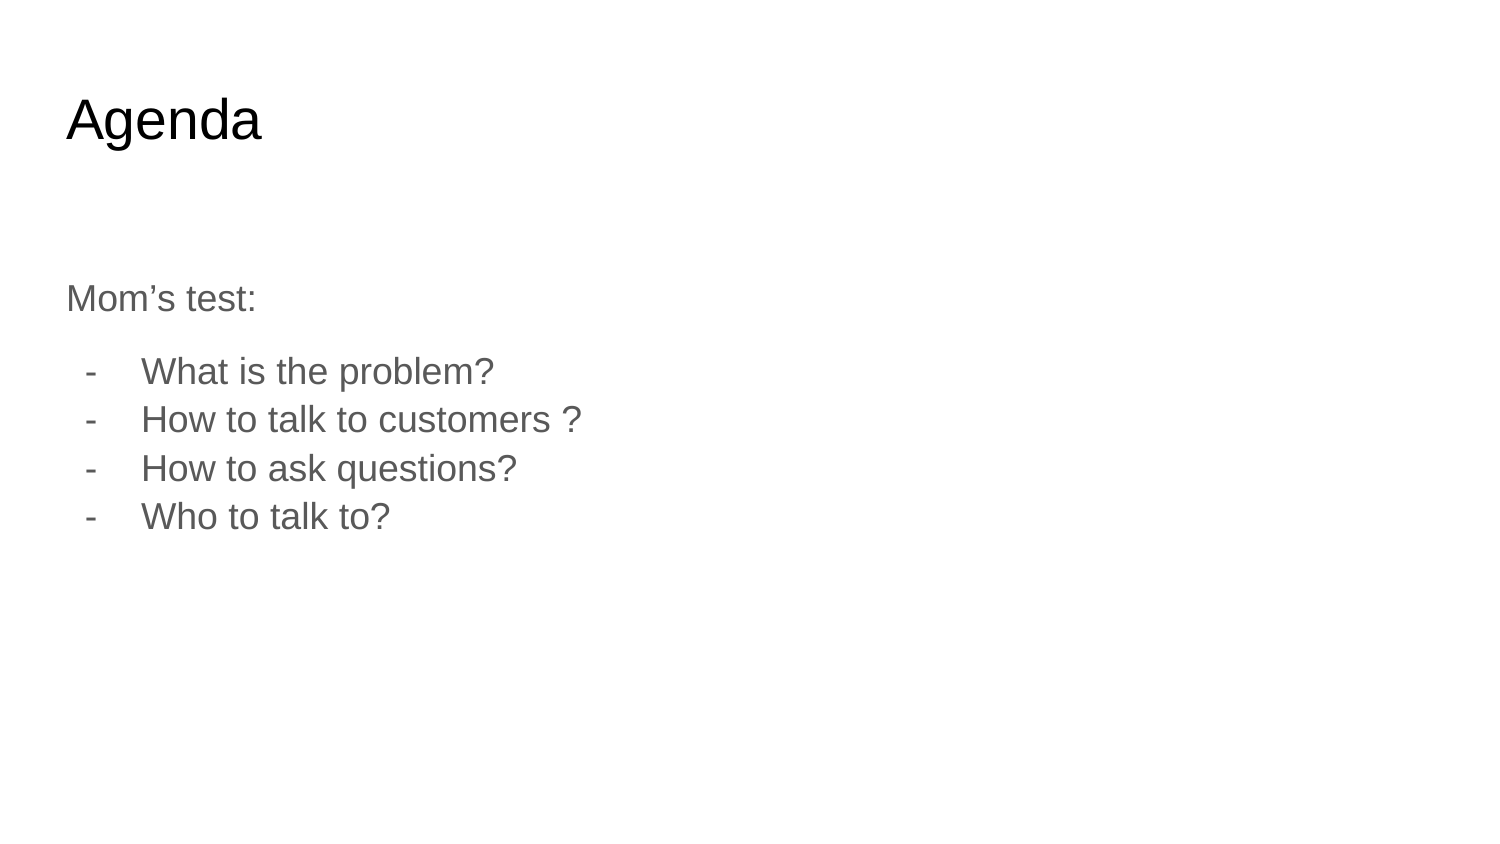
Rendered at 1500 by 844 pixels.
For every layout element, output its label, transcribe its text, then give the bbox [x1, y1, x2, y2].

title Agenda [51, 72, 1449, 167]
list Mom’s test: What is the problem? How to talk to customers ? How to ask questions? Who to talk to? [51, 189, 1449, 750]
